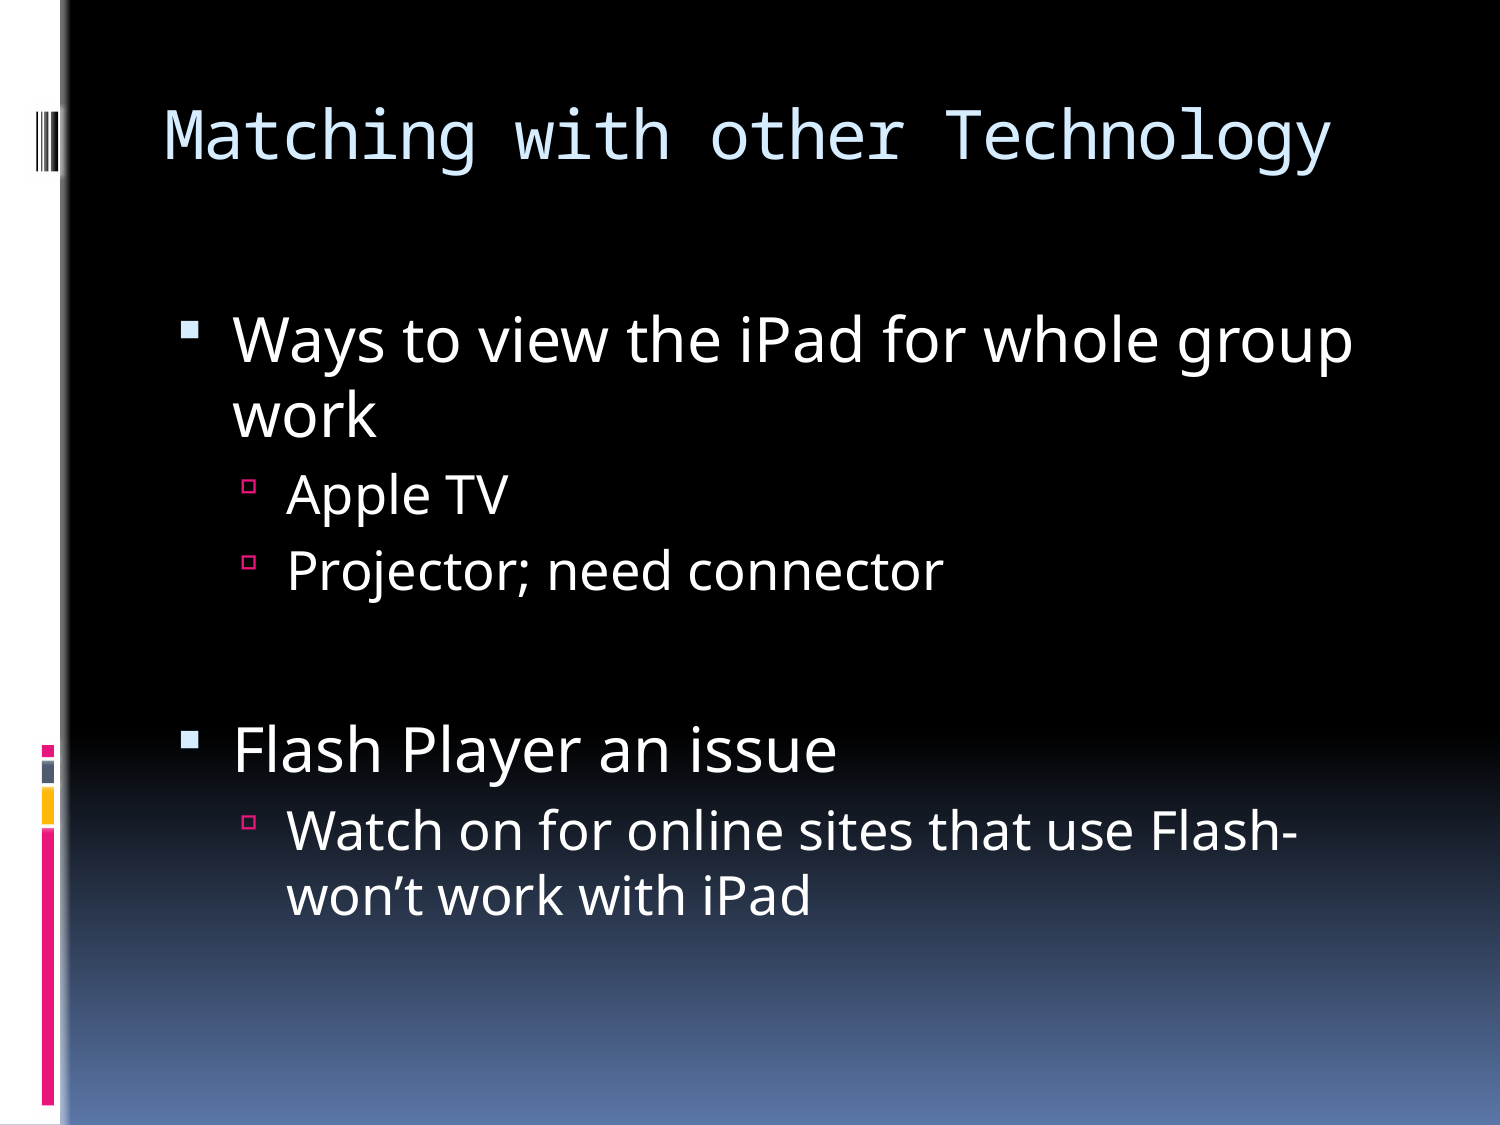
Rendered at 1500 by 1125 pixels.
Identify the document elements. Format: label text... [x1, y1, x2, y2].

list Ways to view the iPad for whole group work Apple TV Projector; need connector Flash Player an issue Watch on for online sites that use Flash- won’t work with iPad [150, 292, 1425, 1043]
title Matching with other Technology [150, 83, 1425, 234]
